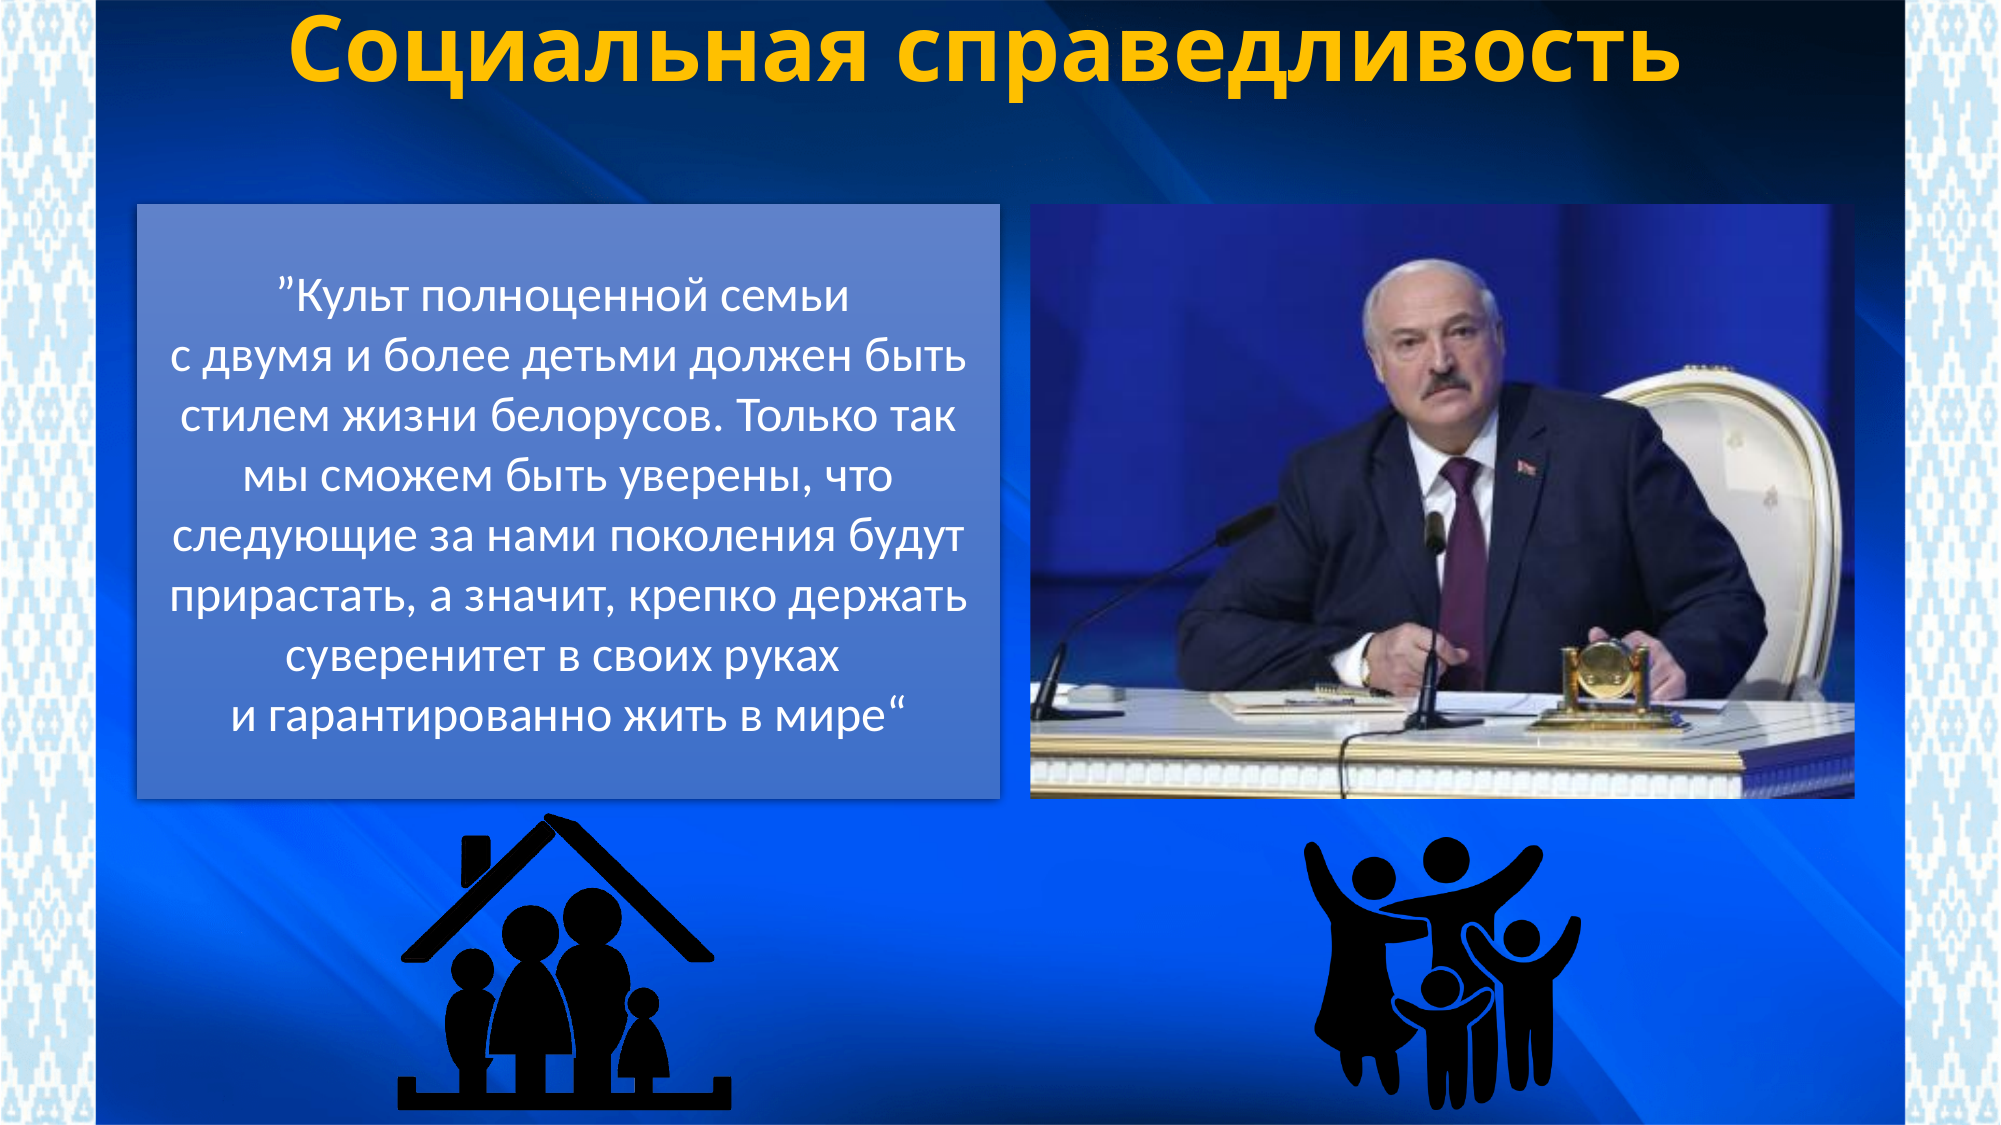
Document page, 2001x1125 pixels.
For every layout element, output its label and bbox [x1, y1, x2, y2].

picture [319, 774, 818, 1125]
list [0, 0, 2000, 1125]
picture [1304, 837, 1581, 1110]
picture [1030, 204, 1855, 799]
